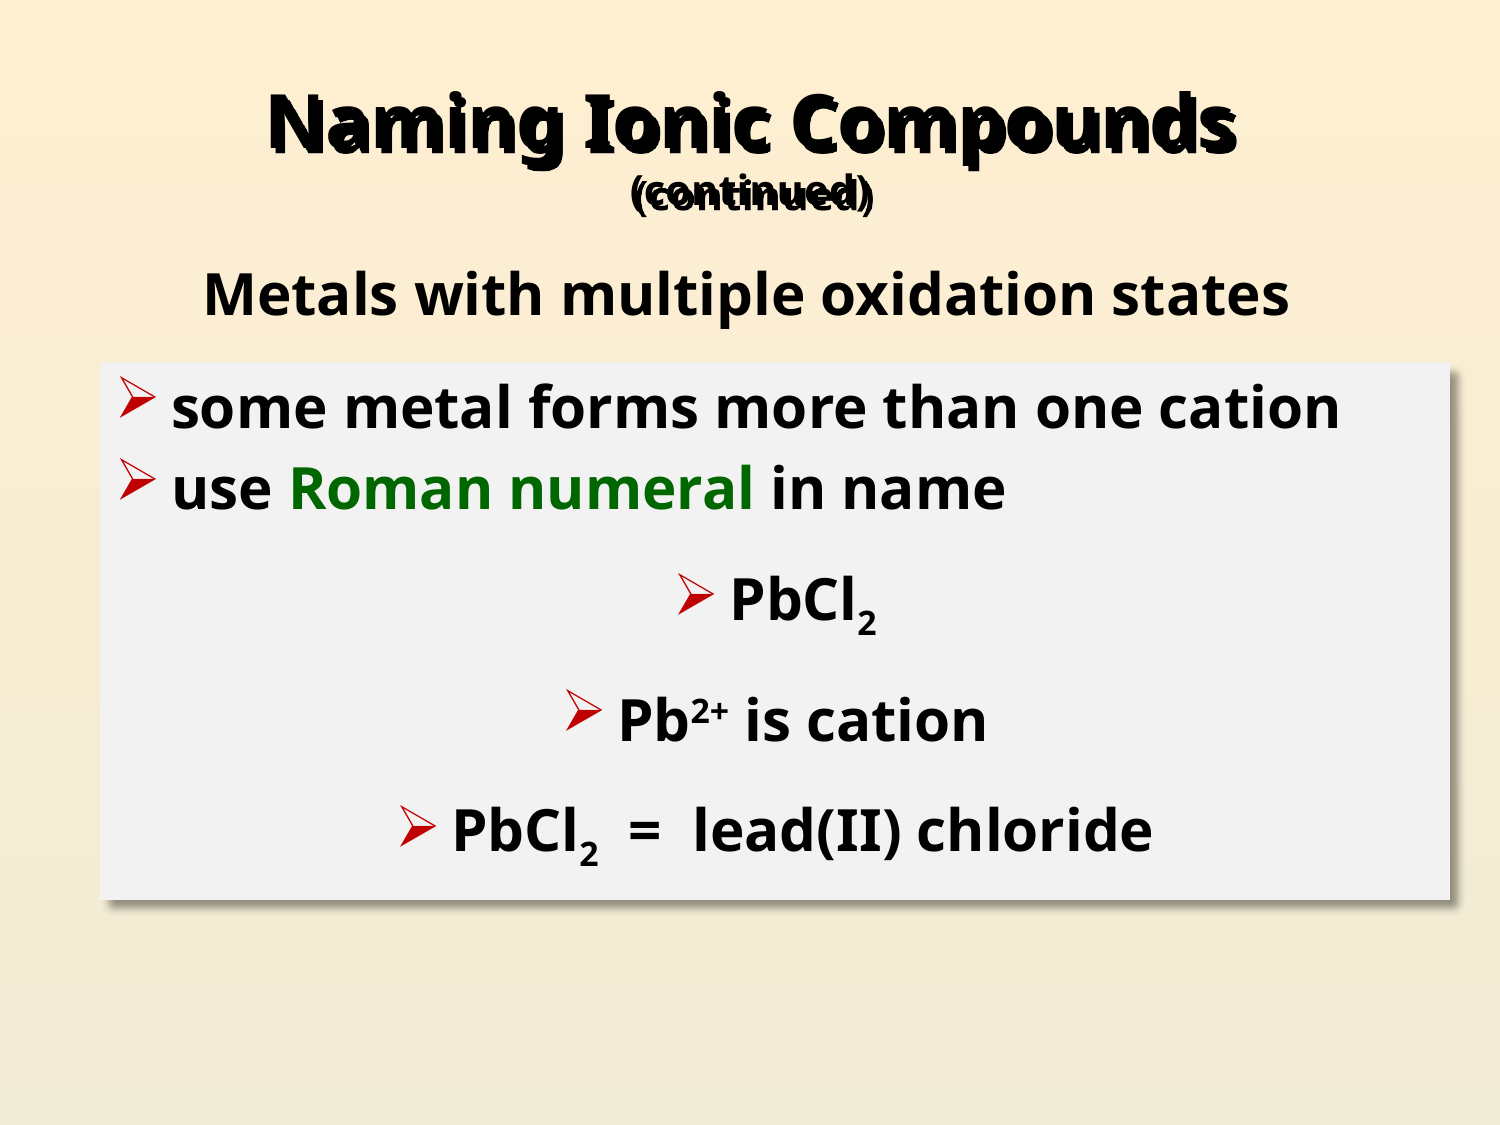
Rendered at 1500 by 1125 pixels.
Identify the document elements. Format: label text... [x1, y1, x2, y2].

text_box Metals with multiple oxidation states [187, 249, 1315, 335]
title Naming Ionic Compounds (continued) [112, 49, 1388, 238]
list some metal forms more than one cation use Roman numeral in name PbCl2 Pb2+ is cation PbCl2 = lead(II) chloride [99, 362, 1451, 901]
